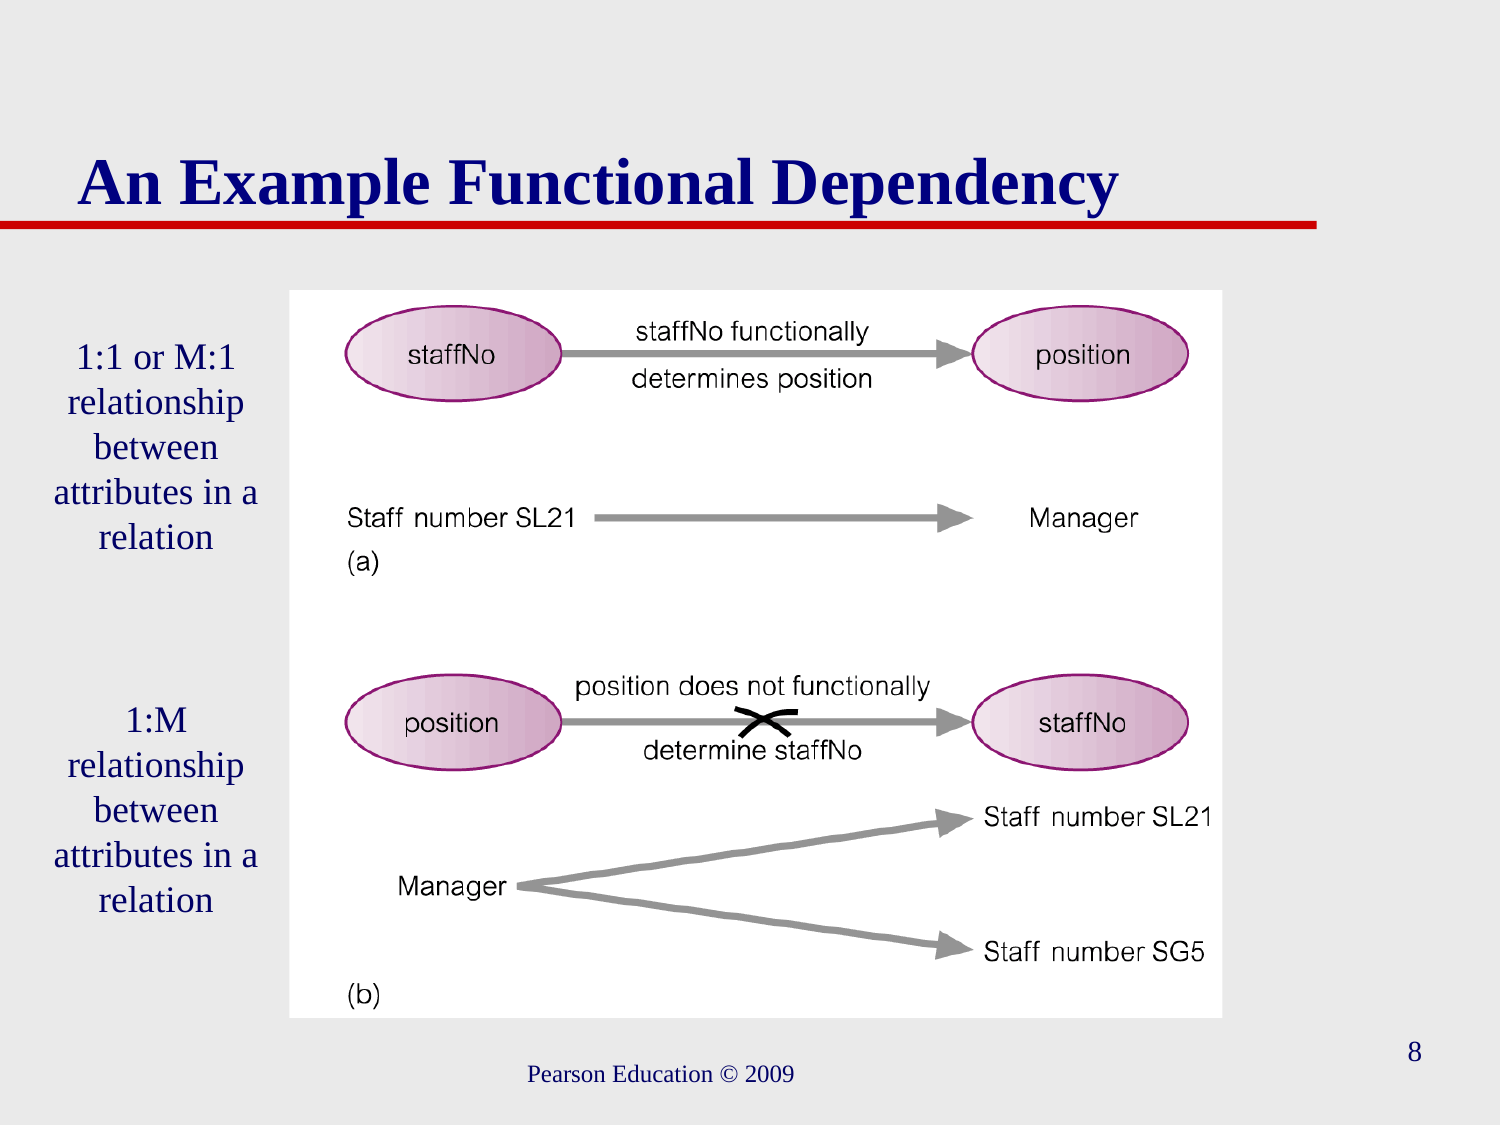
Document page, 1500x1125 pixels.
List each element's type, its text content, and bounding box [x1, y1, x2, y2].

title An Example Functional Dependency [62, 43, 1338, 226]
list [288, 290, 1223, 1018]
slide_number 8 [1125, 1012, 1438, 1088]
text_box 1:1 or M:1 relationship between attributes in a relation [24, 324, 283, 565]
text_box 1:M relationship between attributes in a relation [24, 687, 283, 928]
text_box Pearson Education © 2009 [512, 1050, 1038, 1095]
